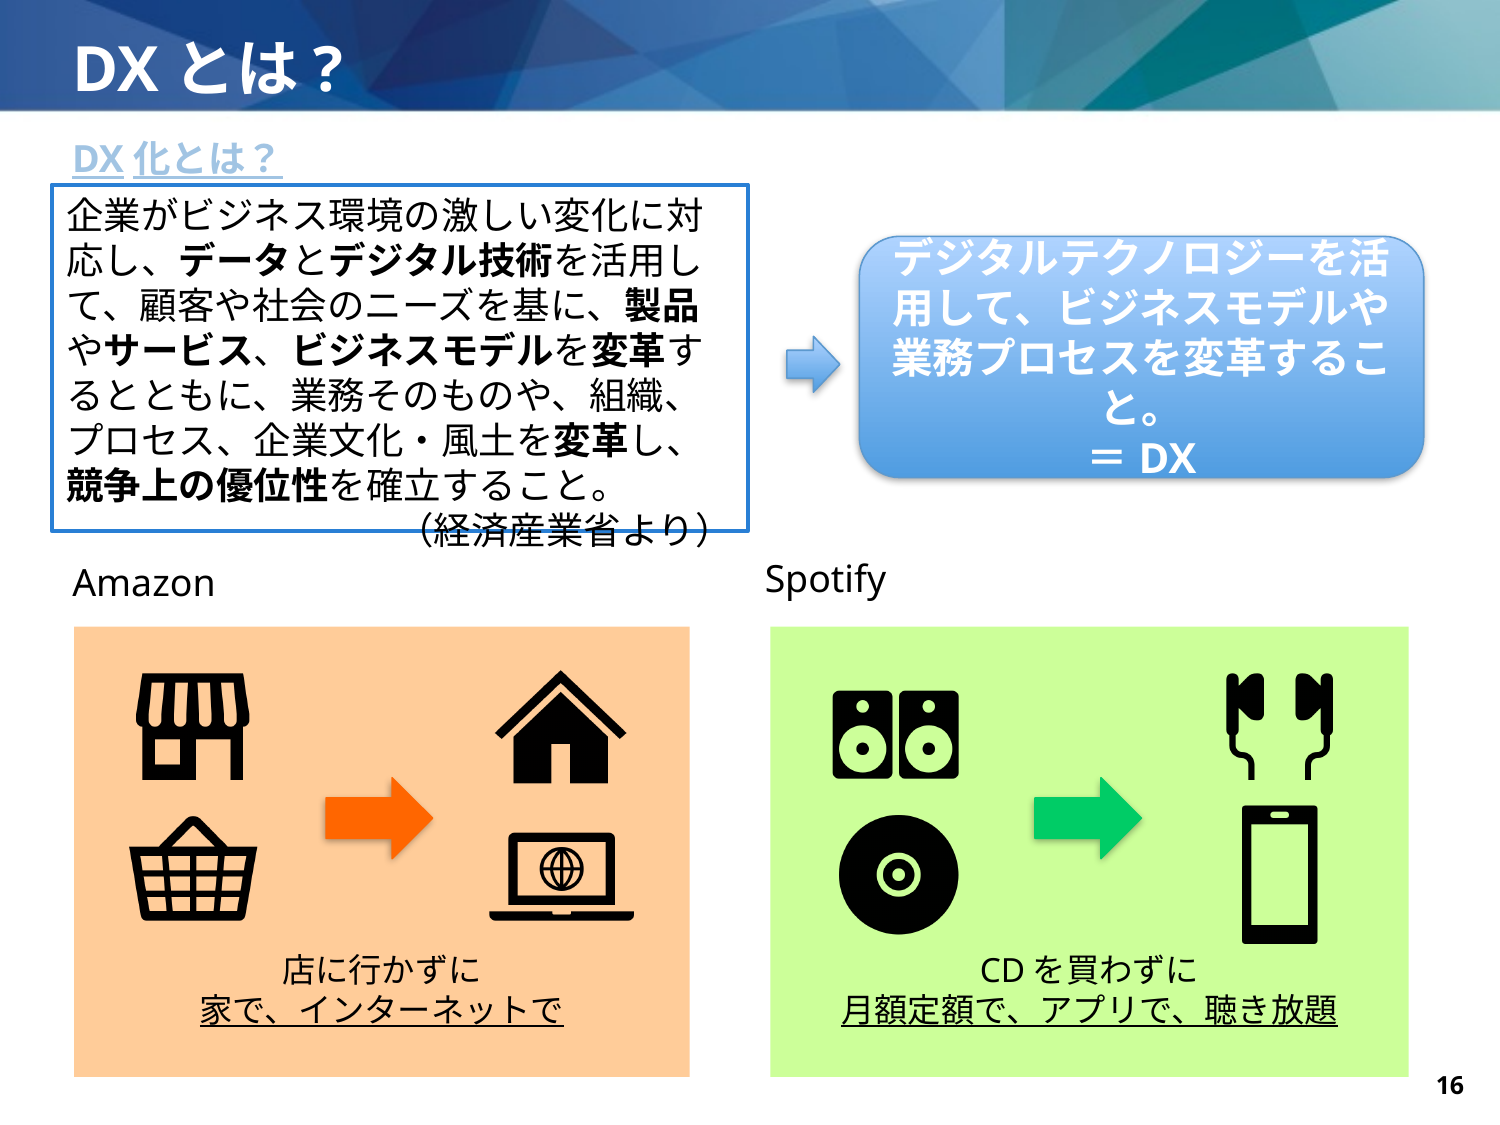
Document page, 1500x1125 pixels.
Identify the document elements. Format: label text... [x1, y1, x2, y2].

text_box デジタルテクノロジーを活用して、ビジネスモデルや業務プロセスを変革すること。 ＝DX [858, 235, 1425, 479]
text_box Spotify [748, 545, 949, 607]
text_box [1034, 776, 1143, 860]
text_box Amazon [55, 549, 256, 611]
text_box CDを買わずに 月額定額で、アプリで、聴き放題 [768, 624, 1411, 1079]
text_box 企業がビジネス環境の激しい変化に対応し、データとデジタル技術を活用して、顧客や社会のニーズを基に、製品やサービス、ビジネスモデルを変革するとともに、業務そのものや、組織、プロセス、企業文化・風土を変革し、競争上の優位性を確立すること。 （経済産業省より） [50, 183, 750, 533]
title DXとは? [57, 21, 1441, 89]
text_box [786, 335, 841, 393]
picture [0, 0, 1500, 1125]
text_box 店に行かずに 家で、インターネットで [72, 624, 692, 1079]
text_box [325, 776, 434, 860]
text_box DX化とは？ [55, 126, 1440, 197]
